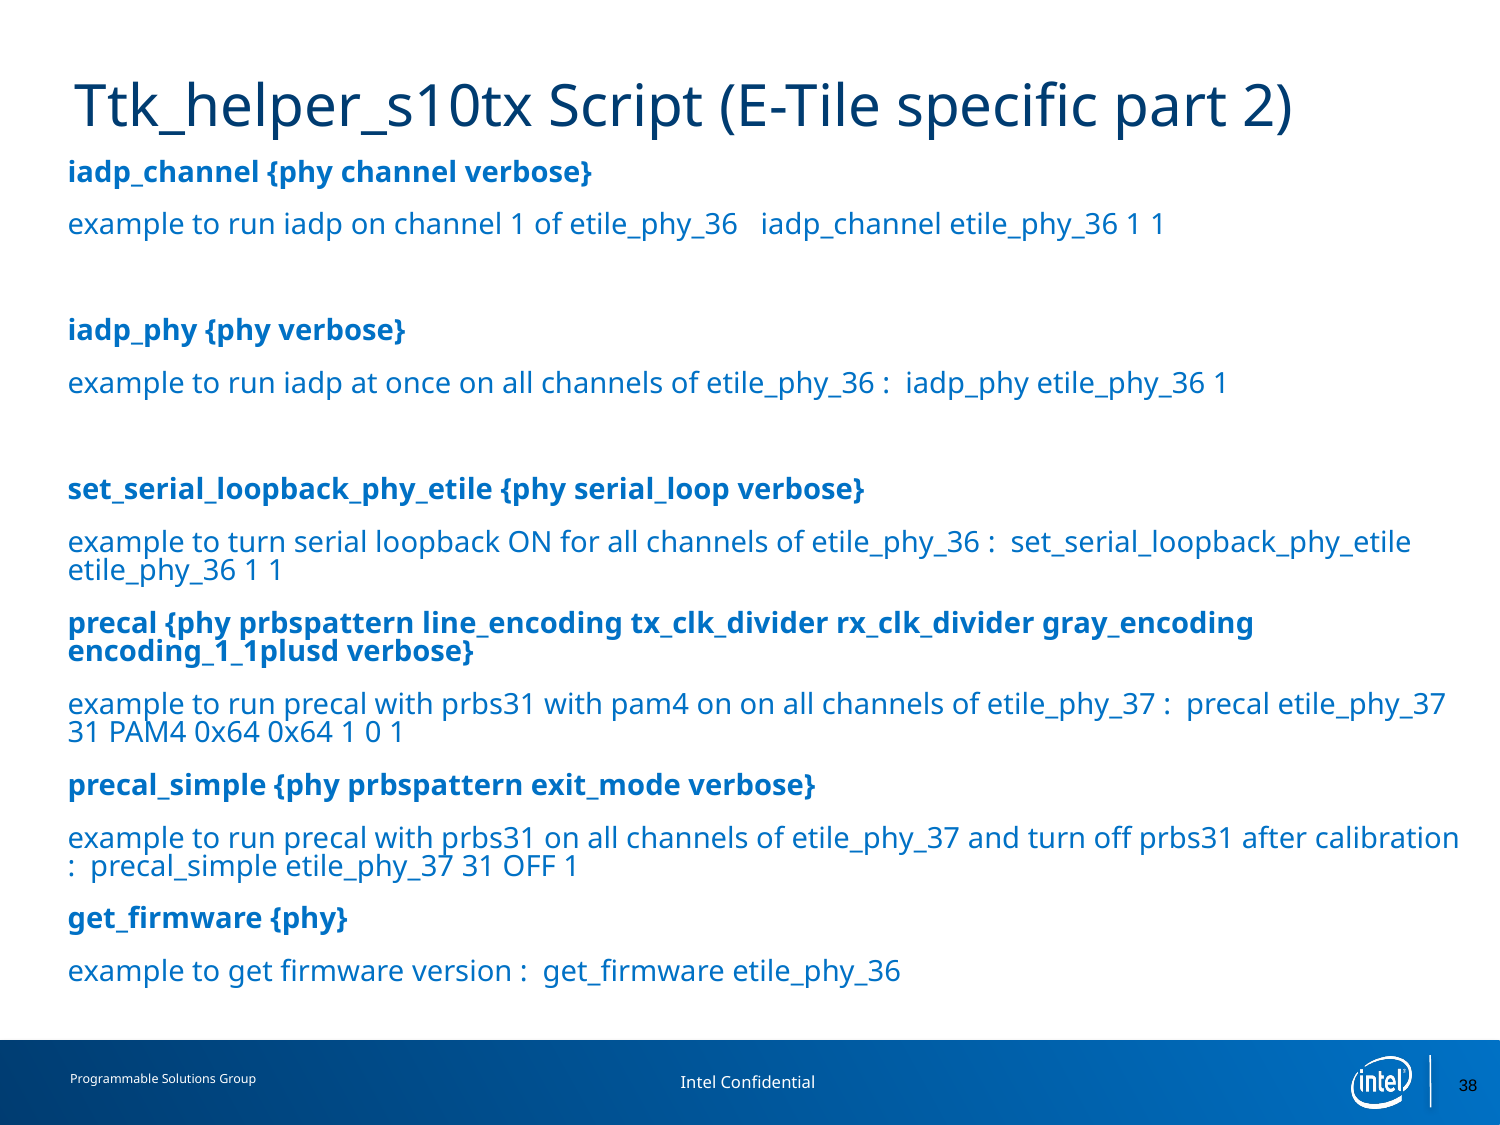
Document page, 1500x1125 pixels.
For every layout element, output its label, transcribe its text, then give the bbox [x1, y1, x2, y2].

title Ttk_helper_s10tx Script (E-Tile specific part 2) [74, 67, 1425, 159]
list iadp_channel {phy channel verbose} example to run iadp on channel 1 of etile_phy_36 iadp_channel etile_phy_36 1 1 iadp_phy {phy verbose} example to run iadp at once on all channels of etile_phy_36 : iadp_phy etile_phy_36 1 set_serial_loopback_phy_etile {phy serial_loop verbose} example to turn serial loopback ON for all channels of etile_phy_36 : set_serial_loopback_phy_etile etile_phy_36 1 1 precal {phy prbspattern line_encoding tx_clk_divider rx_clk_divider gray_encoding encoding_1_1plusd verbose} example to run precal with prbs31 with pam4 on on all channels of etile_phy_37 : precal etile_phy_37 31 PAM4 0x64 0x64 1 0 1 precal_simple {phy prbspattern exit_mode verbose} example to run precal with prbs31 on all channels of etile_phy_37 and turn off prbs31 after calibration : precal_simple etile_phy_37 31 OFF 1 get_firmware {phy} example to get firmware version : get_firmware etile_phy_36 [67, 159, 1463, 1033]
slide_number 38 [1127, 1055, 1478, 1116]
